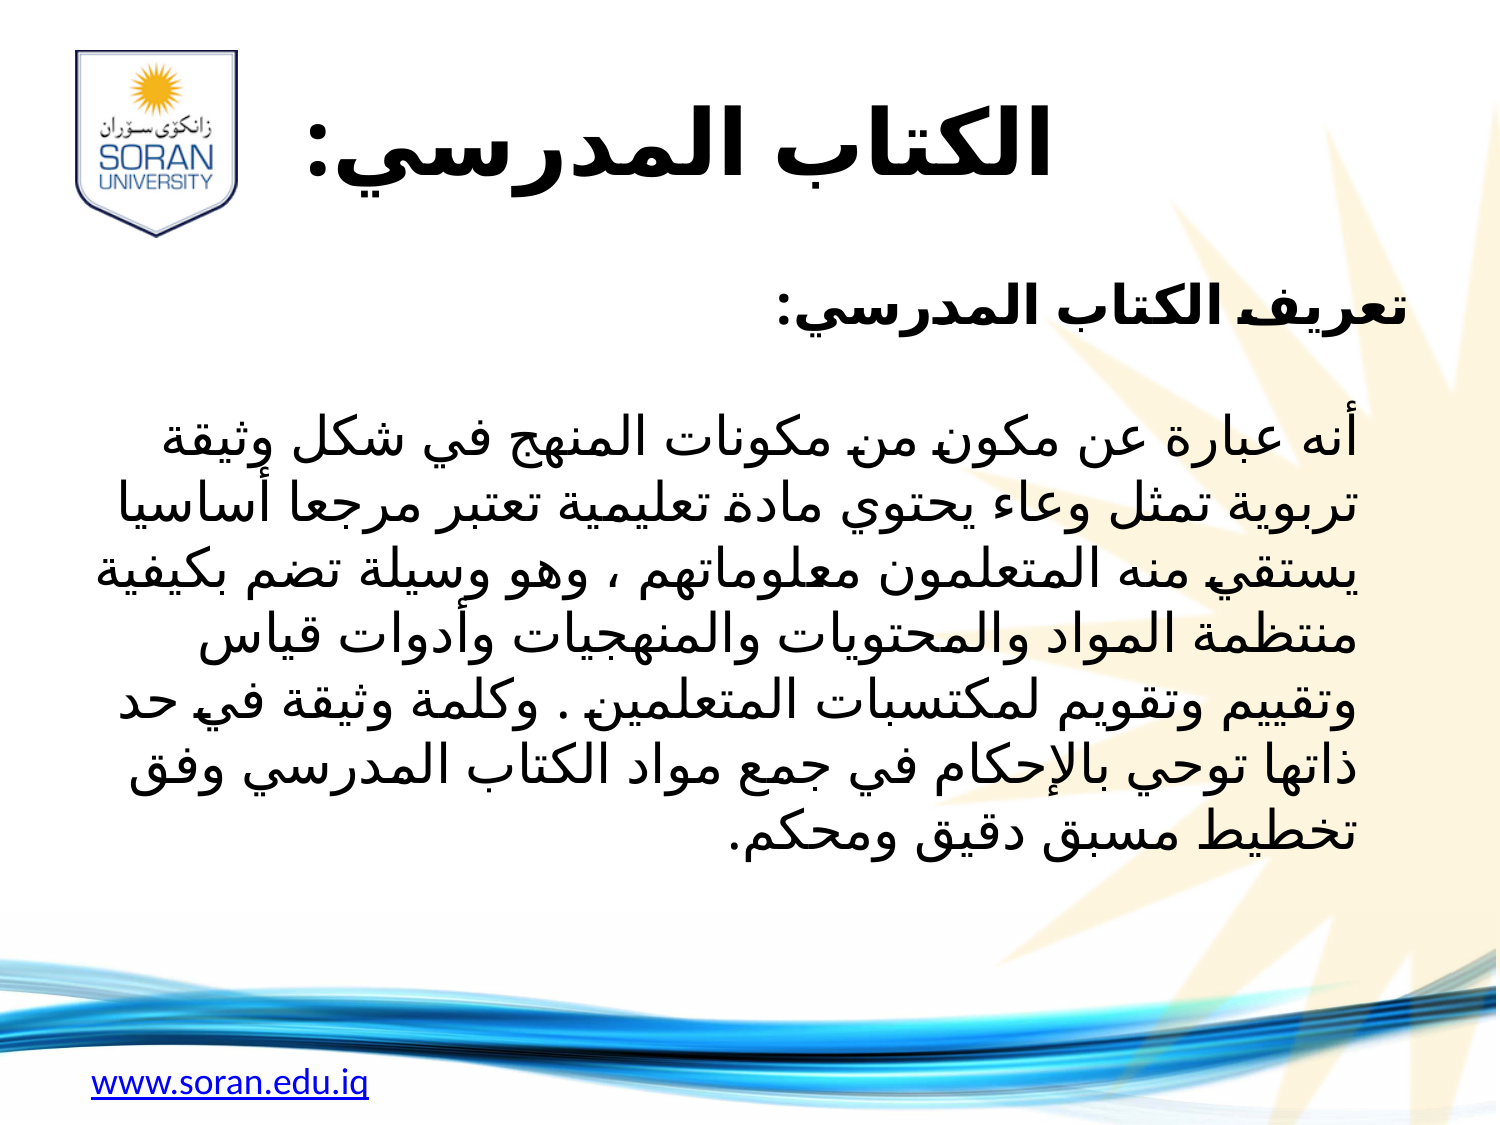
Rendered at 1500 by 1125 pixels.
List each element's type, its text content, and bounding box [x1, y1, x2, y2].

title الكتاب المدرسي: [75, 45, 1425, 233]
picture [0, 99, 1500, 1125]
picture [75, 233, 238, 238]
list تعريف الكتاب المدرسي: أنه عبارة عن مكون من مكونات المنهج في شكل وثيقة تربوية تمثل وعاء يحتوي مادة تعليمية تعتبر مرجعا أساسيا يستقي منه المتعلمون معلوماتهم ، وهو وسيلة تضم بكيفية منتظمة المواد والمحتويات والمنهجيات وأدوات قياس وتقييم وتقويم لمكتسبات المتعلمين . وكلمة وثيقة في حد ذاتها توحي بالإحكام في جمع مواد الكتاب المدرسي وفق تخطيط مسبق دقيق ومحكم. [75, 262, 1425, 1005]
